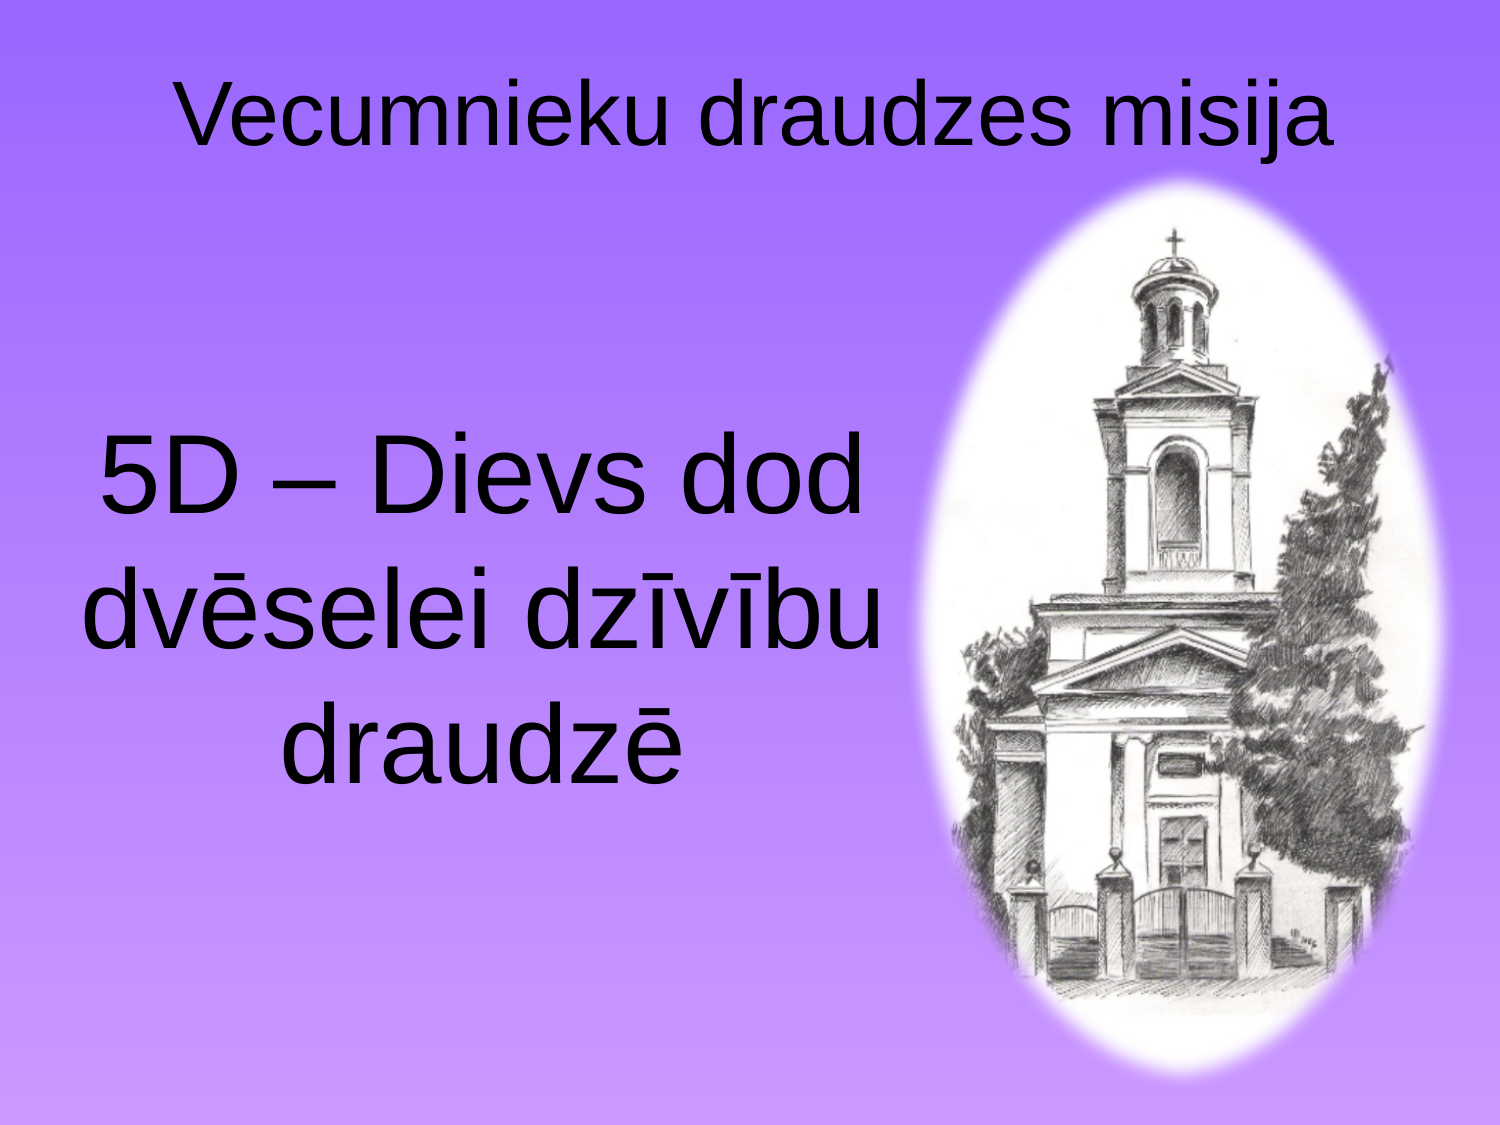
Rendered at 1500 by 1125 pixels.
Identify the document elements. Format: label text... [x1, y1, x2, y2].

title Vecumnieku draudzes misija [117, 0, 1392, 218]
list 5D – Dievs dod dvēselei dzīvību draudzē [0, 393, 896, 1000]
picture [902, 162, 1461, 1093]
